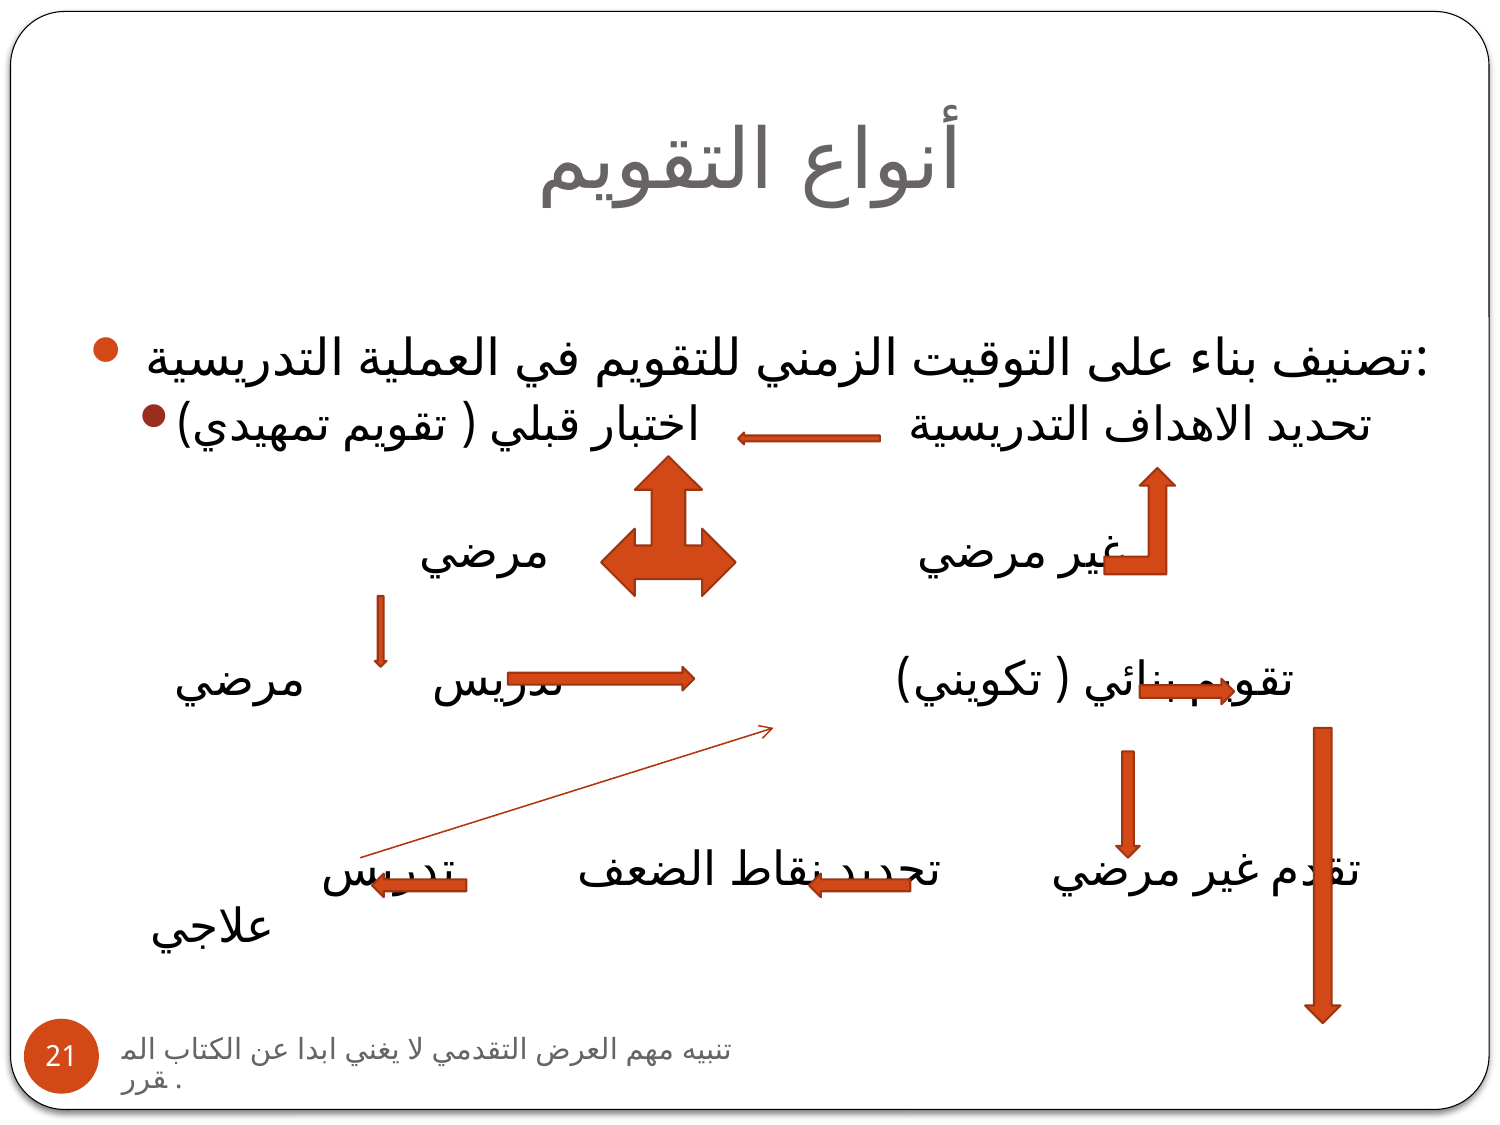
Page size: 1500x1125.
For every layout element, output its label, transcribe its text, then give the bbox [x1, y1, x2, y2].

text_box [737, 431, 881, 446]
text_box [808, 872, 912, 899]
text_box [1304, 726, 1342, 1024]
title أنواع التقويم [75, 115, 1425, 220]
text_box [359, 727, 774, 858]
text_box [373, 594, 388, 668]
text_box [600, 455, 737, 597]
text_box [1138, 677, 1235, 706]
list تصنيف بناء على التوقيت الزمني للتقويم في العملية التدريسية: تحديد الاهداف التدريسية اختبار قبلي ( تقويم تمهيدي) غير مرضي مرضي مرضي تقويم بنائي ( تكويني) تدريس تقدم غير مرضي تحديد نقاط الضعف تدريس علاجي [75, 317, 1459, 1038]
footer تنبيه مهم العرض التقدمي لا يغني ابدا عن الكتاب المقرر. [150, 1038, 800, 1088]
text_box [1103, 467, 1177, 576]
slide_number 21 [23, 1018, 99, 1094]
text_box [1115, 750, 1141, 859]
text_box [506, 665, 696, 692]
text_box [371, 872, 468, 899]
